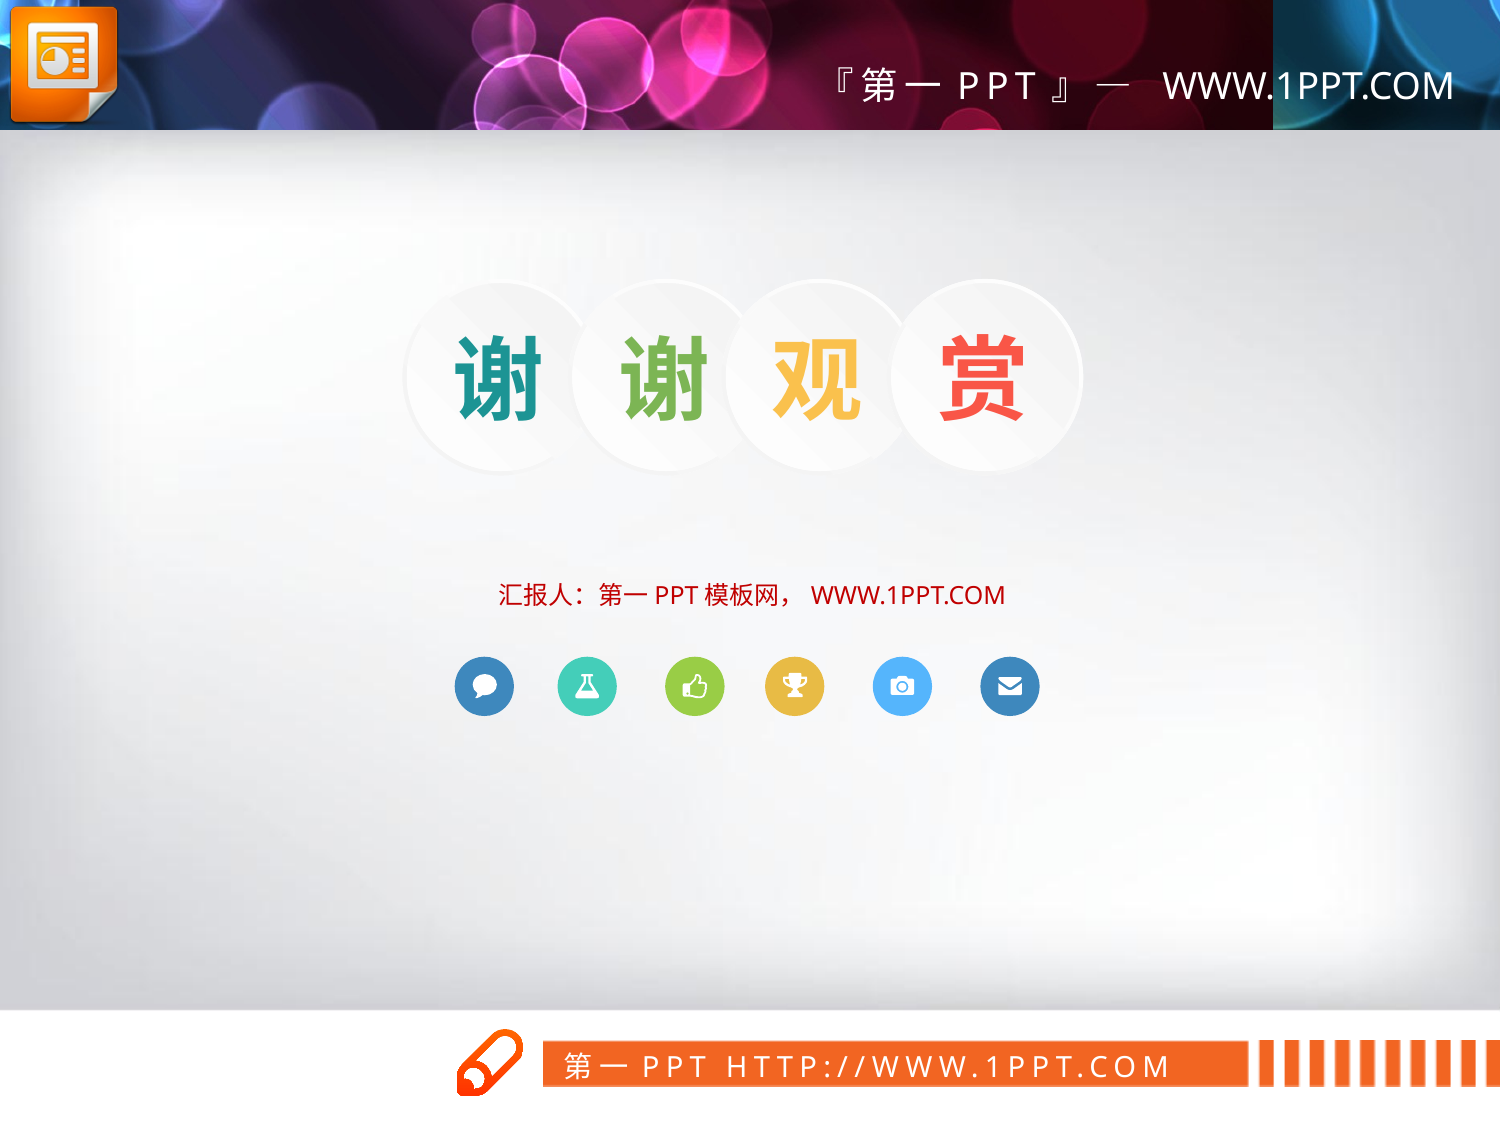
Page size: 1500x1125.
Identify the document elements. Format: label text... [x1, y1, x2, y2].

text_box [557, 656, 618, 717]
text_box 汇报人：第一PPT模板网，WWW.1PPT.COM [435, 579, 1069, 610]
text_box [454, 656, 515, 717]
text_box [872, 656, 933, 717]
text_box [567, 278, 720, 476]
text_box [764, 656, 825, 717]
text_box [664, 656, 725, 717]
picture [543, 1040, 1500, 1087]
picture [0, 0, 1500, 1012]
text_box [886, 278, 1084, 476]
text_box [721, 278, 885, 476]
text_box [402, 278, 566, 476]
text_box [980, 656, 1040, 717]
